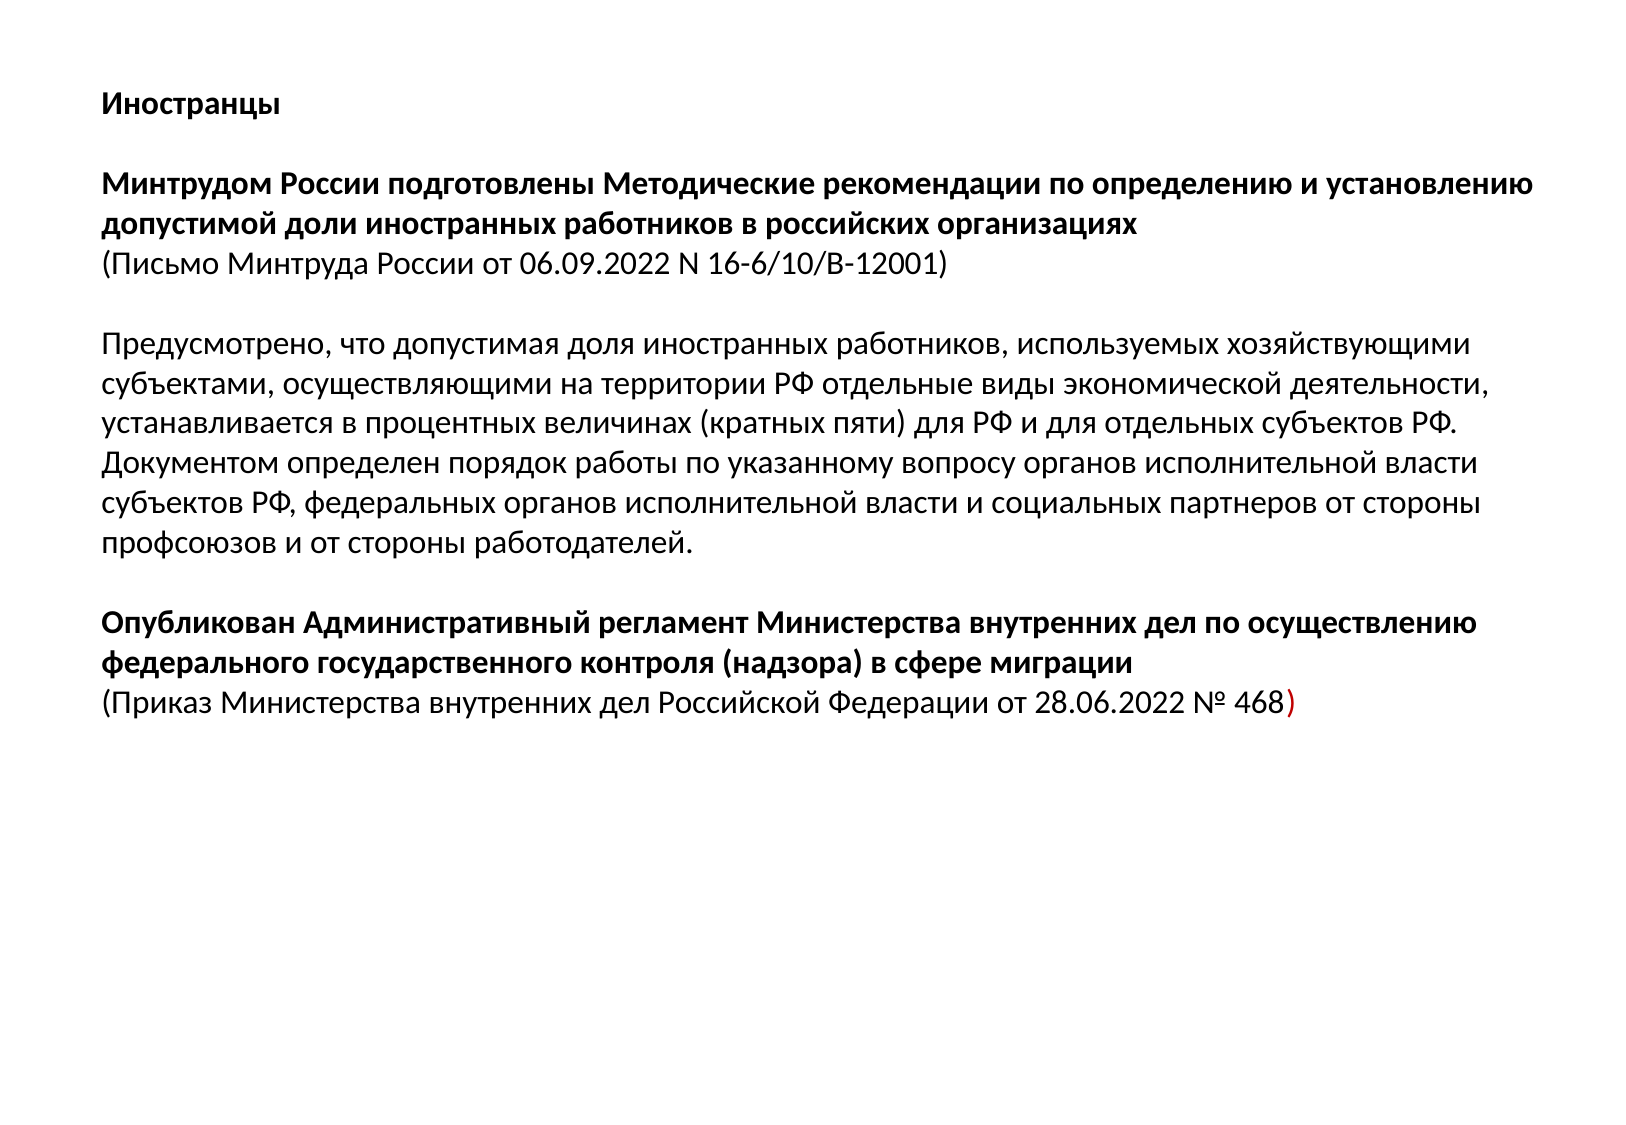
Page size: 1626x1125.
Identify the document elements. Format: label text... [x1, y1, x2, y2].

text_box Иностранцы Минтрудом России подготовлены Методические рекомендации по определению и установлению допустимой доли иностранных работников в российских организациях (Письмо Минтруда России от 06.09.2022 N 16-6/10/В-12001) Предусмотрено, что допустимая доля иностранных работников, используемых хозяйствующими субъектами, осуществляющими на территории РФ отдельные виды экономической деятельности, устанавливается в процентных величинах (кратных пяти) для РФ и для отдельных субъектов РФ. Документом определен порядок работы по указанному вопросу органов исполнительной власти субъектов РФ, федеральных органов исполнительной власти и социальных партнеров от стороны профсоюзов и от стороны работодателей. Опубликован Административный регламент Министерства внутренних дел по осуществлению федерального государственного контроля (надзора) в сфере миграции (Приказ Министерства внутренних дел Российской Федерации от 28.06.2022 № 468) [86, 73, 1581, 728]
